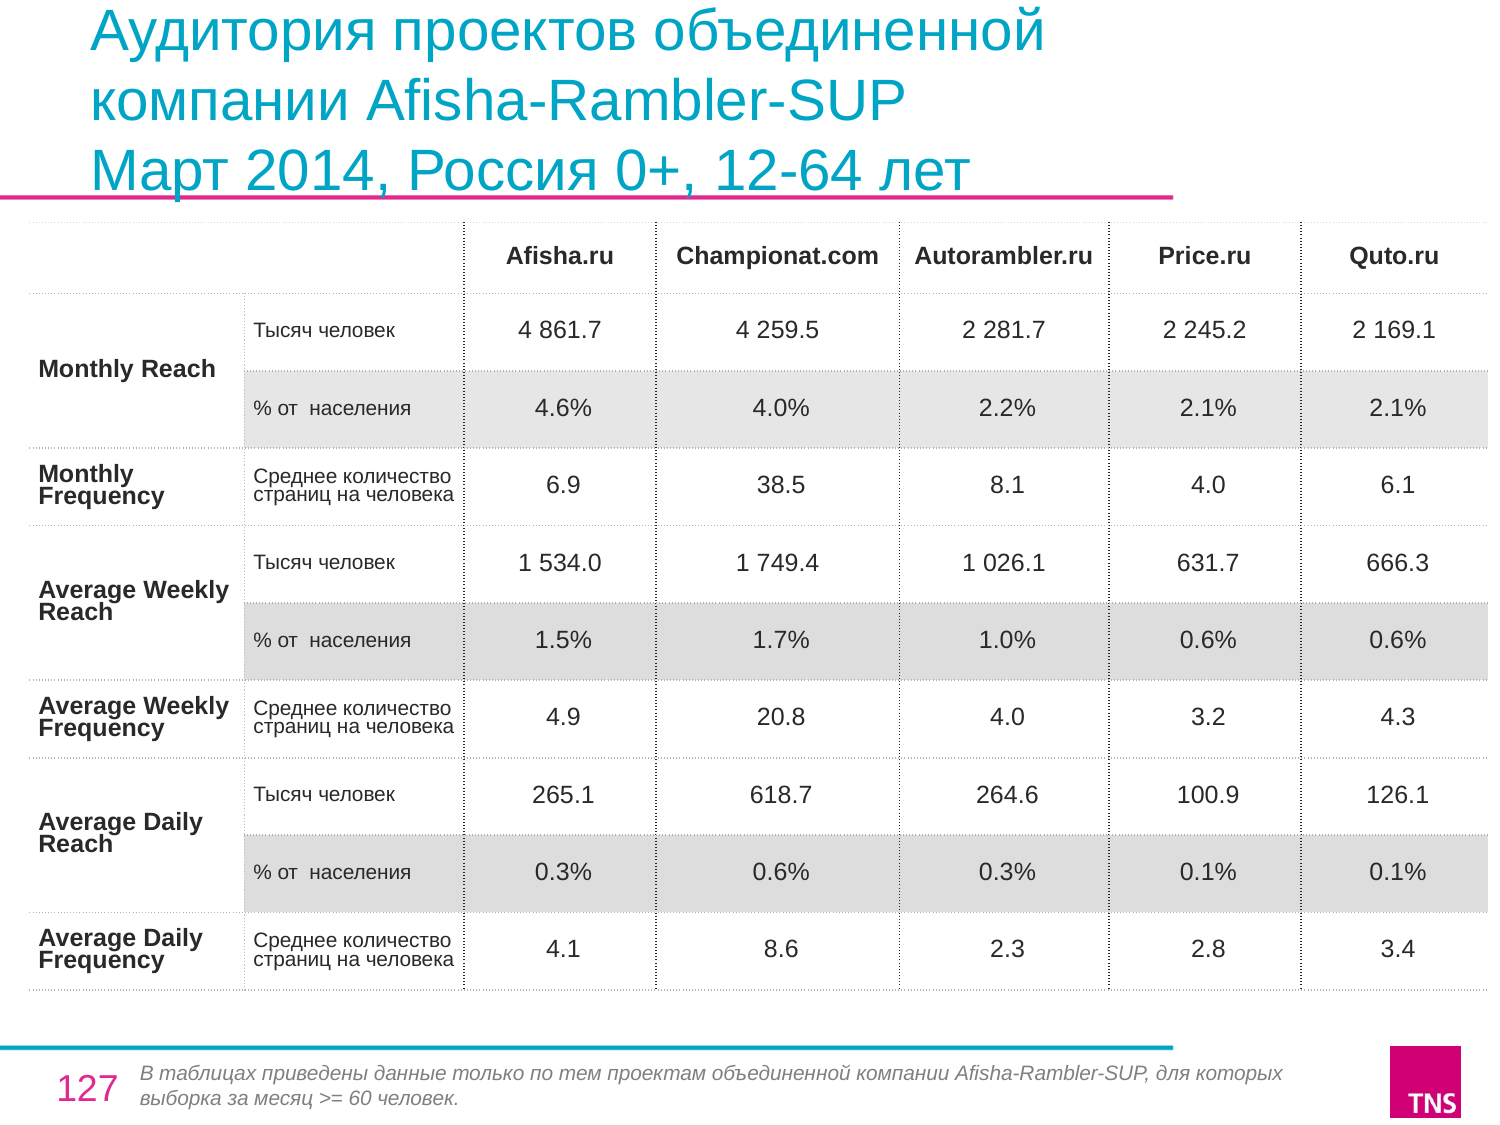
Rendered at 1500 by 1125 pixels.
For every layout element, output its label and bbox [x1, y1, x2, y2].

slide_number [40, 1055, 392, 1125]
picture [0, 0, 1500, 1125]
title [74, 8, 1476, 187]
table_header [29, 223, 1488, 294]
text_box [125, 1052, 1377, 1117]
table_cell [29, 294, 1488, 990]
